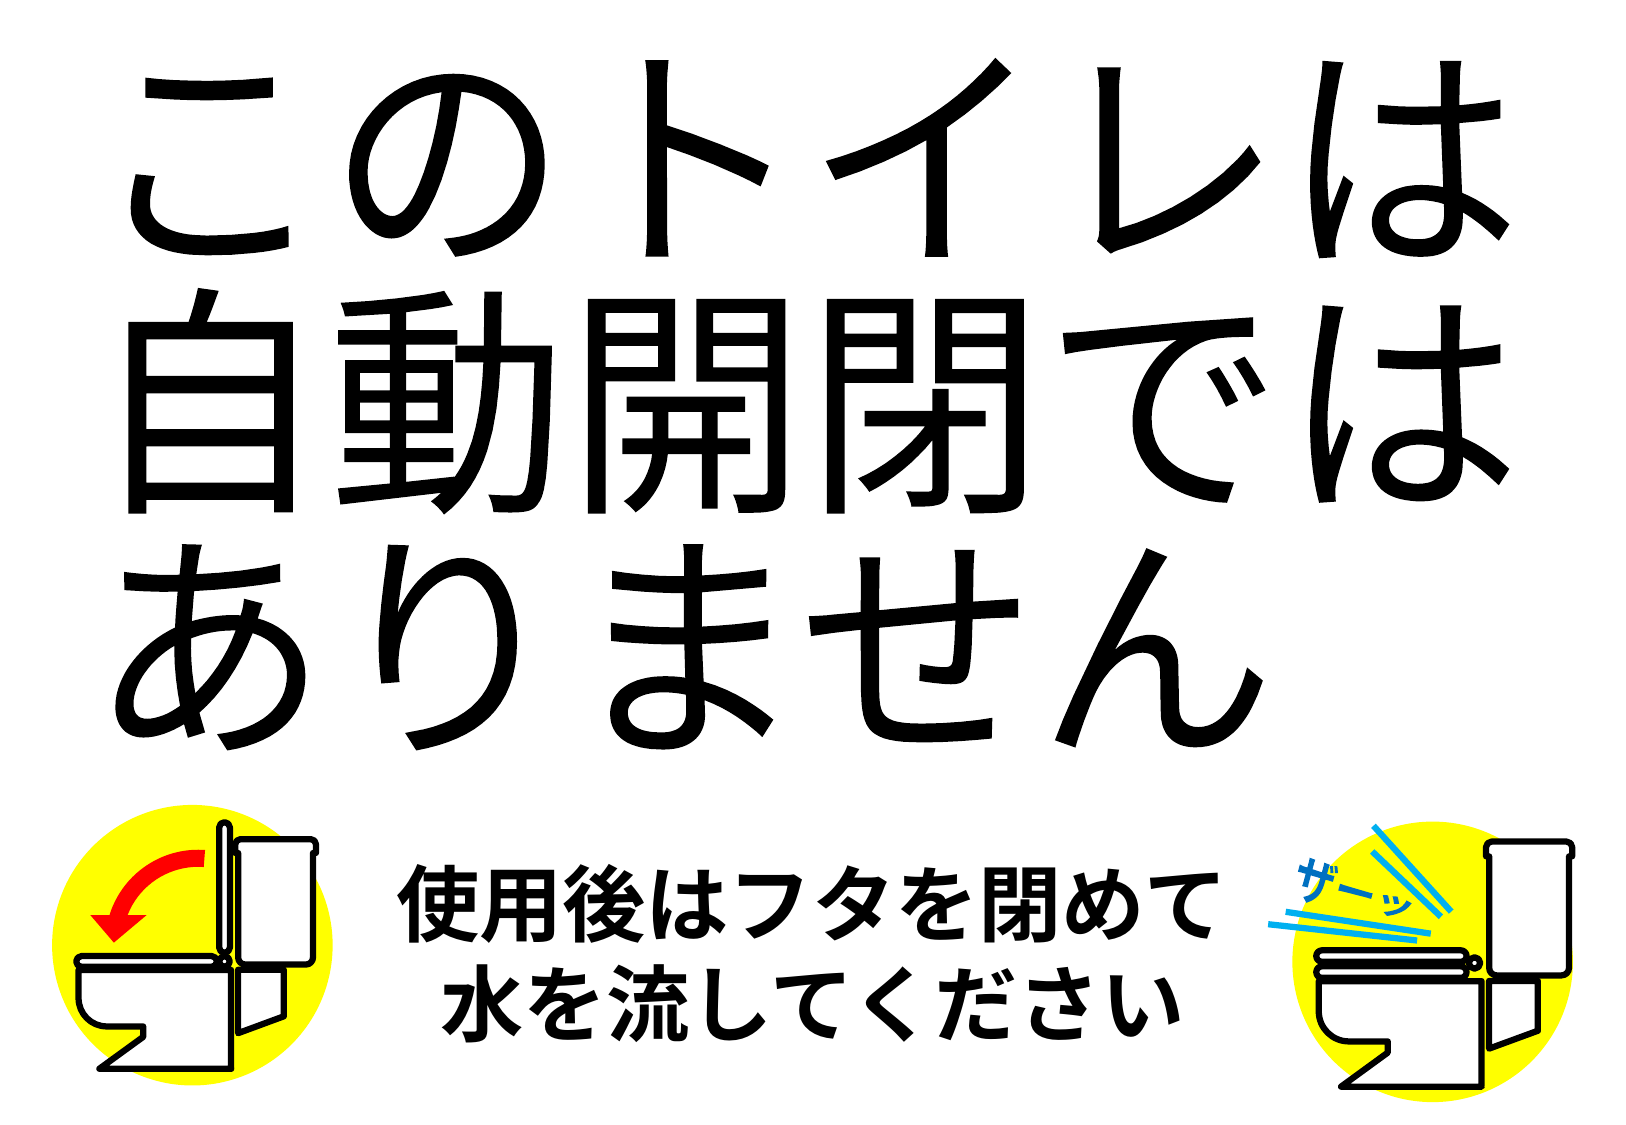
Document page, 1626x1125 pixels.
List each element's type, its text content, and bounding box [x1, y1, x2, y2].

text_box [51, 804, 333, 1086]
text_box 使用後はフタを閉めて 水を流してください [378, 845, 1246, 1060]
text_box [1267, 821, 1574, 1103]
